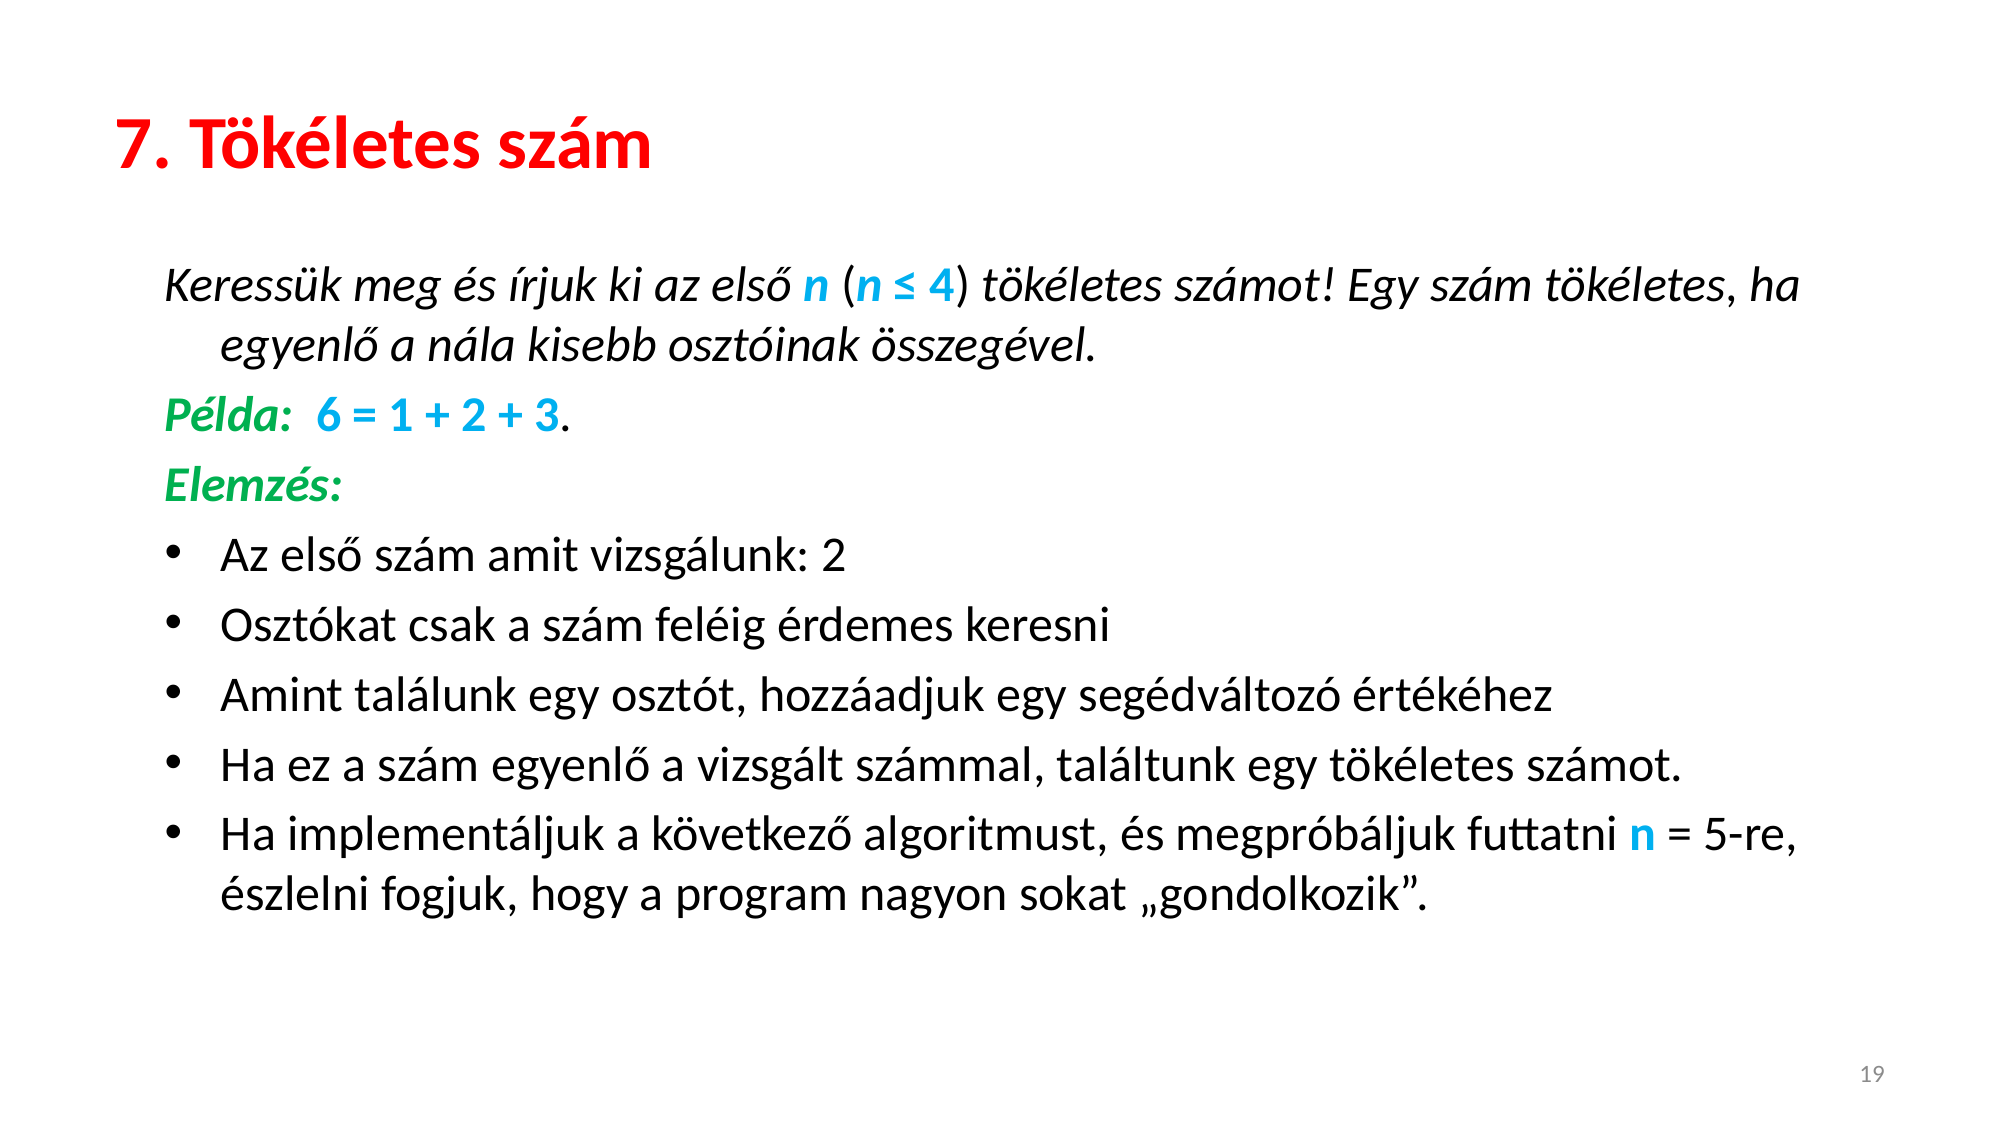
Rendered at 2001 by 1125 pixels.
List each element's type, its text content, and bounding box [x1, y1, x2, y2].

title 7. Tökéletes szám [99, 45, 1900, 233]
list Keressük meg és írjuk ki az első n (n ≤ 4) tökéletes számot! Egy szám tökéletes, ha egyenlő a nála kisebb osztóinak összegével. Példa: 6 = 1 + 2 + 3. Elemzés: Az első szám amit vizsgálunk: 2 Osztókat csak a szám feléig érdemes keresni Amint találunk egy osztót, hozzáadjuk egy segédváltozó értékéhez Ha ez a szám egyenlő a vizsgált számmal, találtunk egy tökéletes számot. Ha implementáljuk a következő algoritmust, és megpróbáljuk futtatni n = 5-re, észlelni fogjuk, hogy a program nagyon sokat „gondolkozik”. [149, 243, 1839, 1050]
slide_number 19 [1433, 1042, 1900, 1103]
